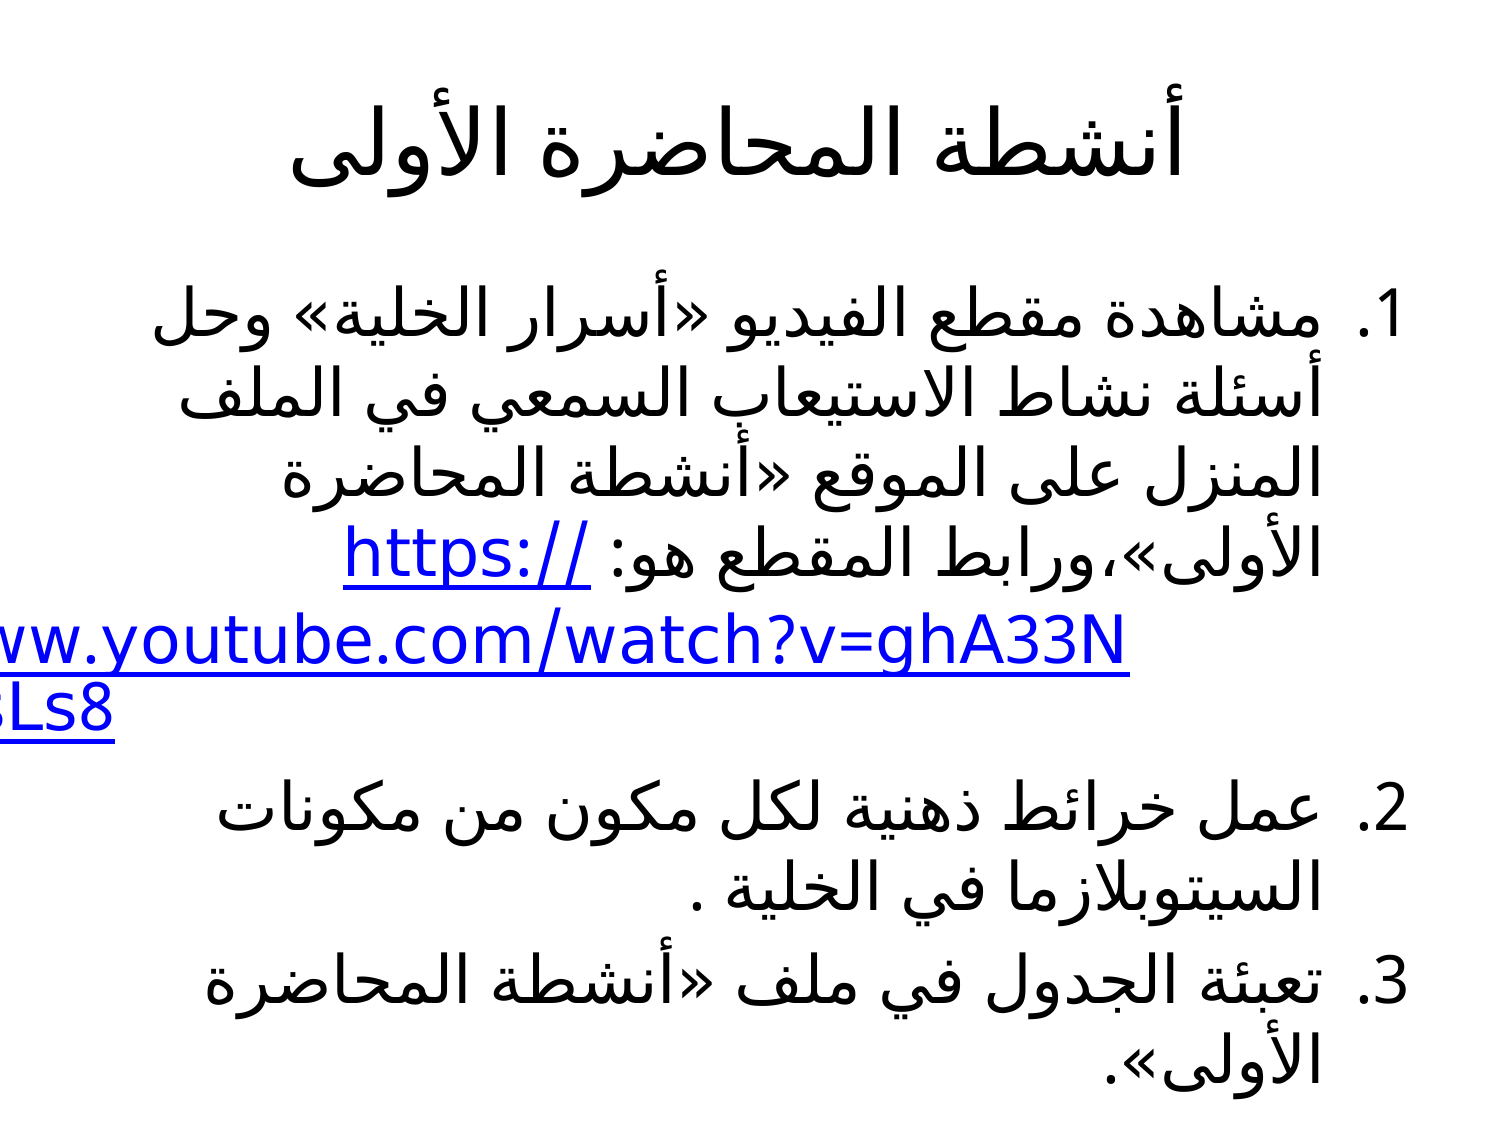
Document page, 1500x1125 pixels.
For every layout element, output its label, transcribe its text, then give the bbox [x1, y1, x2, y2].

title أنشطة المحاضرة الأولى [75, 45, 1425, 233]
list مشاهدة مقطع الفيديو «أسرار الخلية» وحل أسئلة نشاط الاستيعاب السمعي في الملف المنزل على الموقع «أنشطة المحاضرة الأولى»،ورابط المقطع هو: https://www.youtube.com/watch?v=ghA33NOsLs8 عمل خرائط ذهنية لكل مكون من مكونات السيتوبلازما في الخلية . تعبئة الجدول في ملف «أنشطة المحاضرة الأولى». [75, 262, 1425, 1005]
